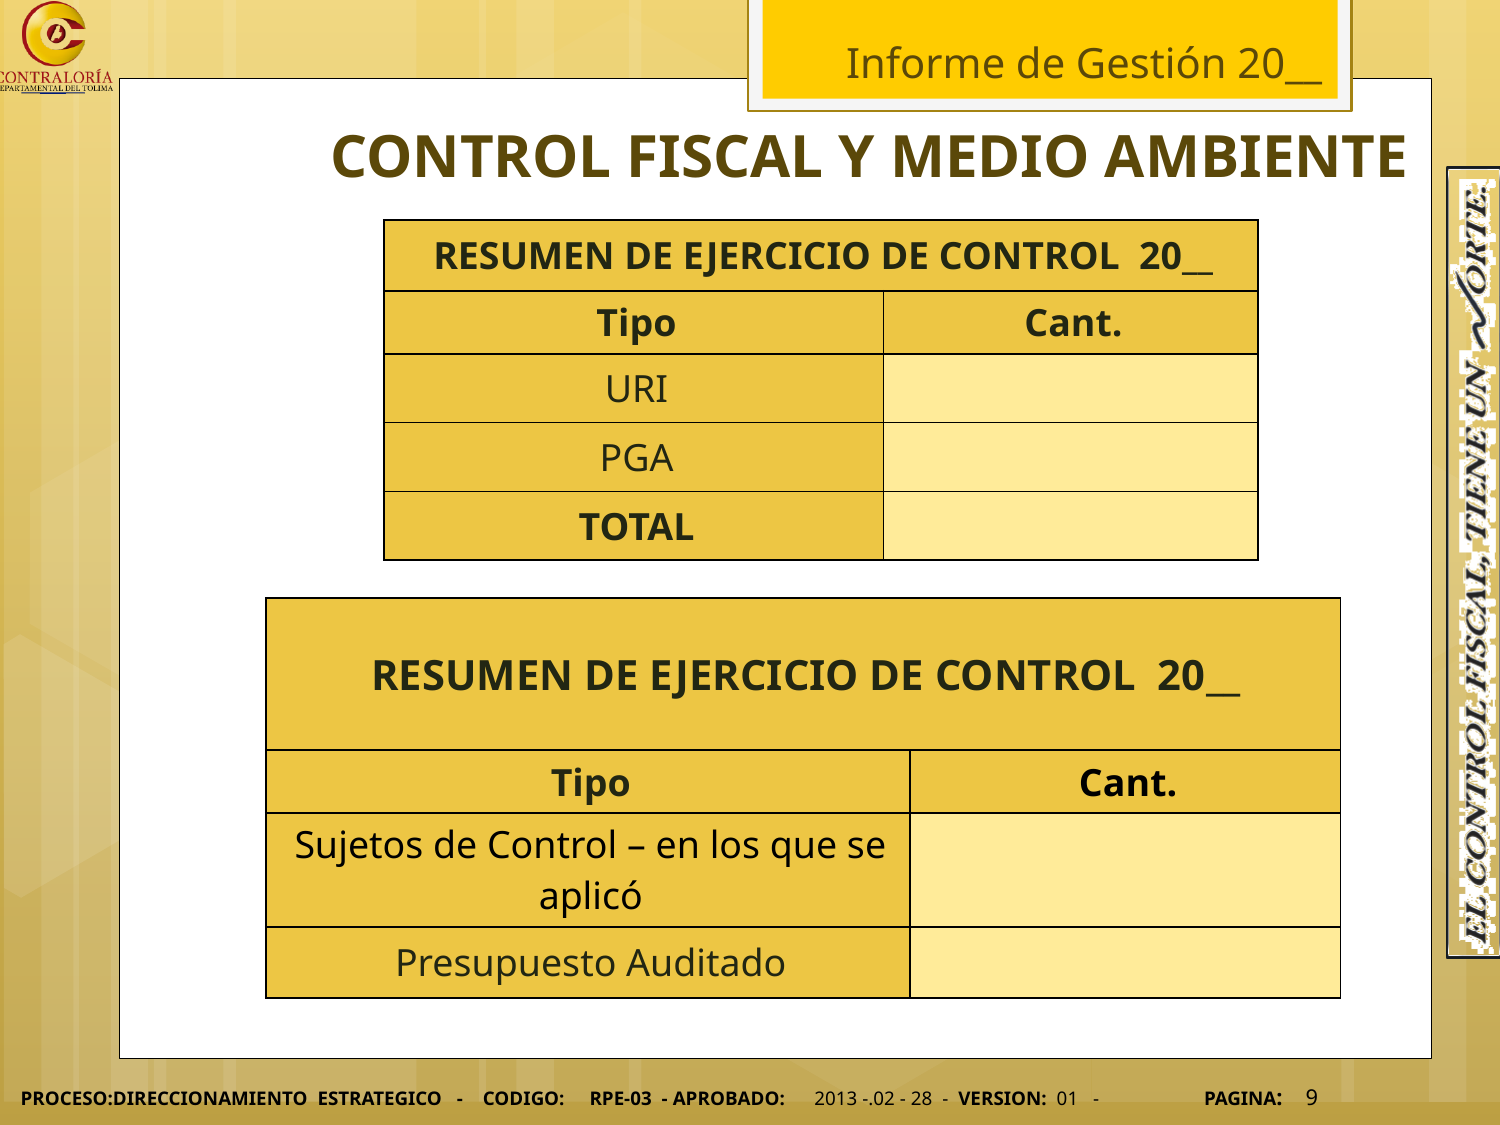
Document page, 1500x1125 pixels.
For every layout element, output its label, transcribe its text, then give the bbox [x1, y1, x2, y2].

picture [1446, 166, 1500, 959]
table_cell PGA [385, 423, 883, 491]
table_cell TOTAL [385, 492, 883, 559]
table_header RESUMEN DE EJERCICIO DE CONTROL 20__ [267, 599, 1340, 749]
table_cell [884, 355, 1257, 422]
table_cell [911, 928, 1340, 997]
table_cell [911, 814, 1340, 926]
table_cell Presupuesto Auditado [267, 928, 909, 997]
table_cell URI [385, 355, 883, 422]
table_cell Cant. [884, 292, 1257, 353]
table_cell [884, 492, 1257, 559]
title CONTROL FISCAL Y MEDIO AMBIENTE [171, 125, 1424, 197]
table_cell [884, 423, 1257, 491]
table_header RESUMEN DE EJERCICIO DE CONTROL 20__ [385, 221, 1257, 290]
table_cell Tipo [267, 751, 909, 812]
picture [0, 1, 113, 94]
table_cell Tipo [385, 292, 883, 353]
table_cell Sujetos de Control – en los que se aplicó [267, 814, 909, 926]
table_cell Cant. [911, 751, 1340, 812]
